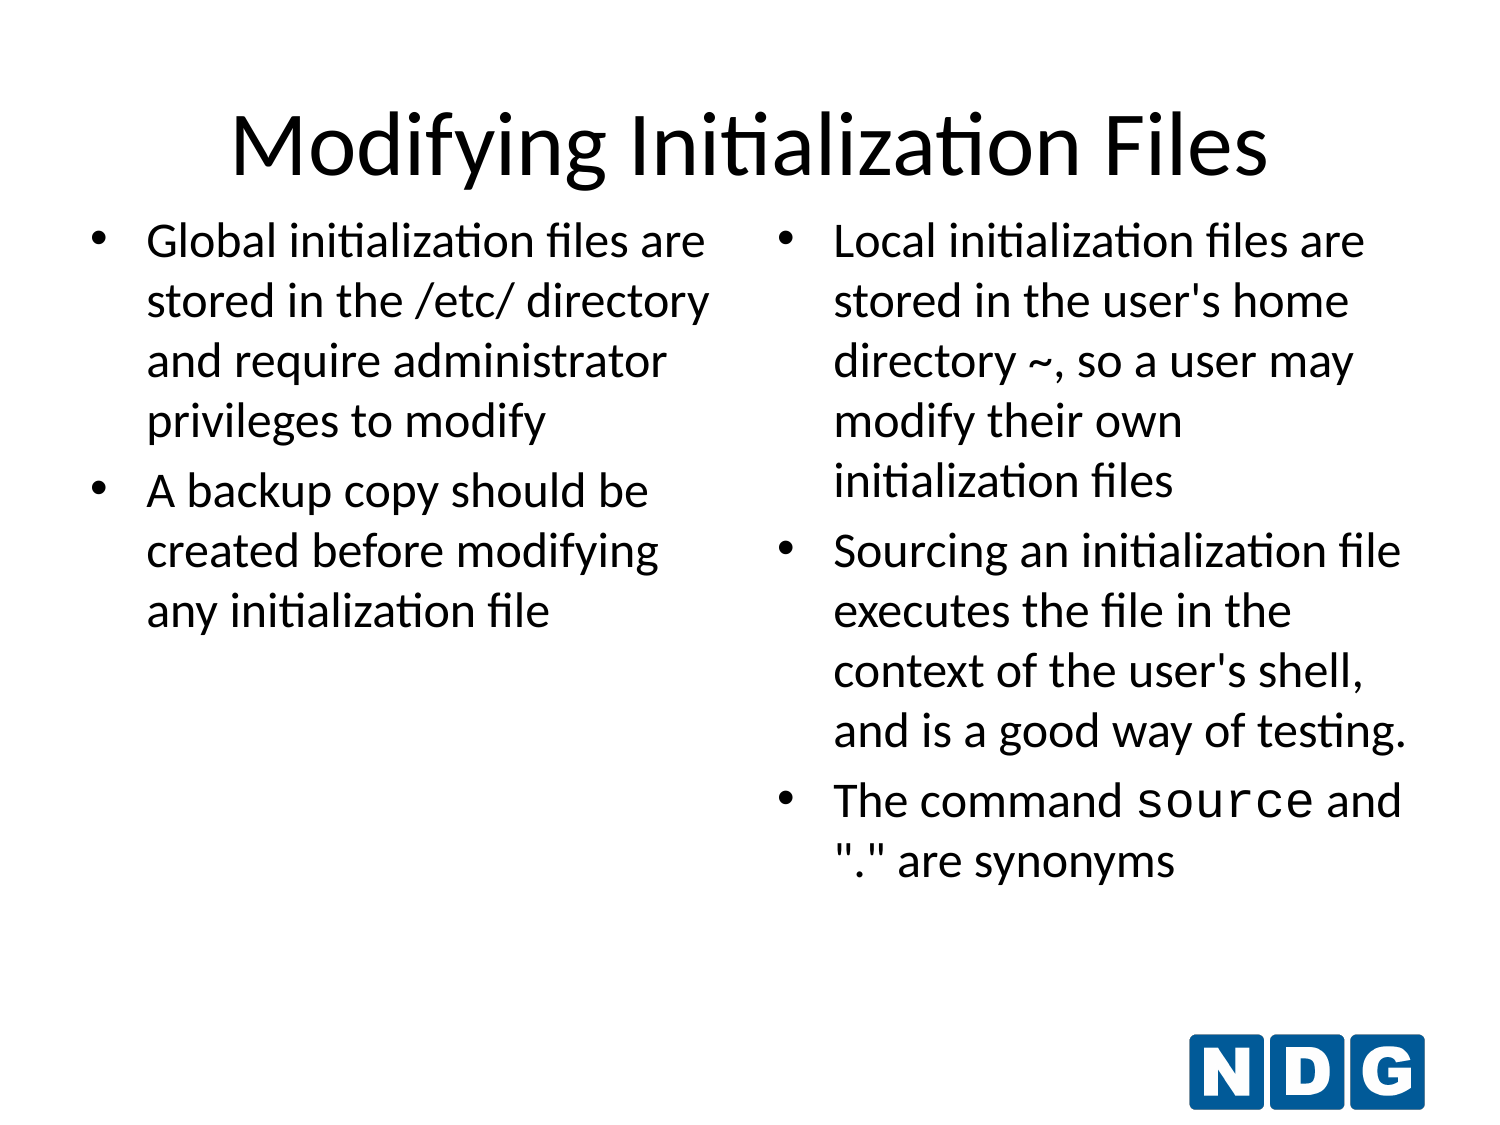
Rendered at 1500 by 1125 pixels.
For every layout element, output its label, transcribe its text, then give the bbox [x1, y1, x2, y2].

title Modifying Initialization Files [74, 44, 1426, 233]
list Global initialization files are stored in the /etc/ directory and require administrator privileges to modify A backup copy should be created before modifying any initialization file [74, 199, 738, 1006]
list Local initialization files are stored in the user's home directory ~, so a user may modify their own initialization files Sourcing an initialization file executes the file in the context of the user's shell, and is a good way of testing. The command source and "." are synonyms [761, 199, 1426, 849]
picture [1189, 1034, 1425, 1110]
